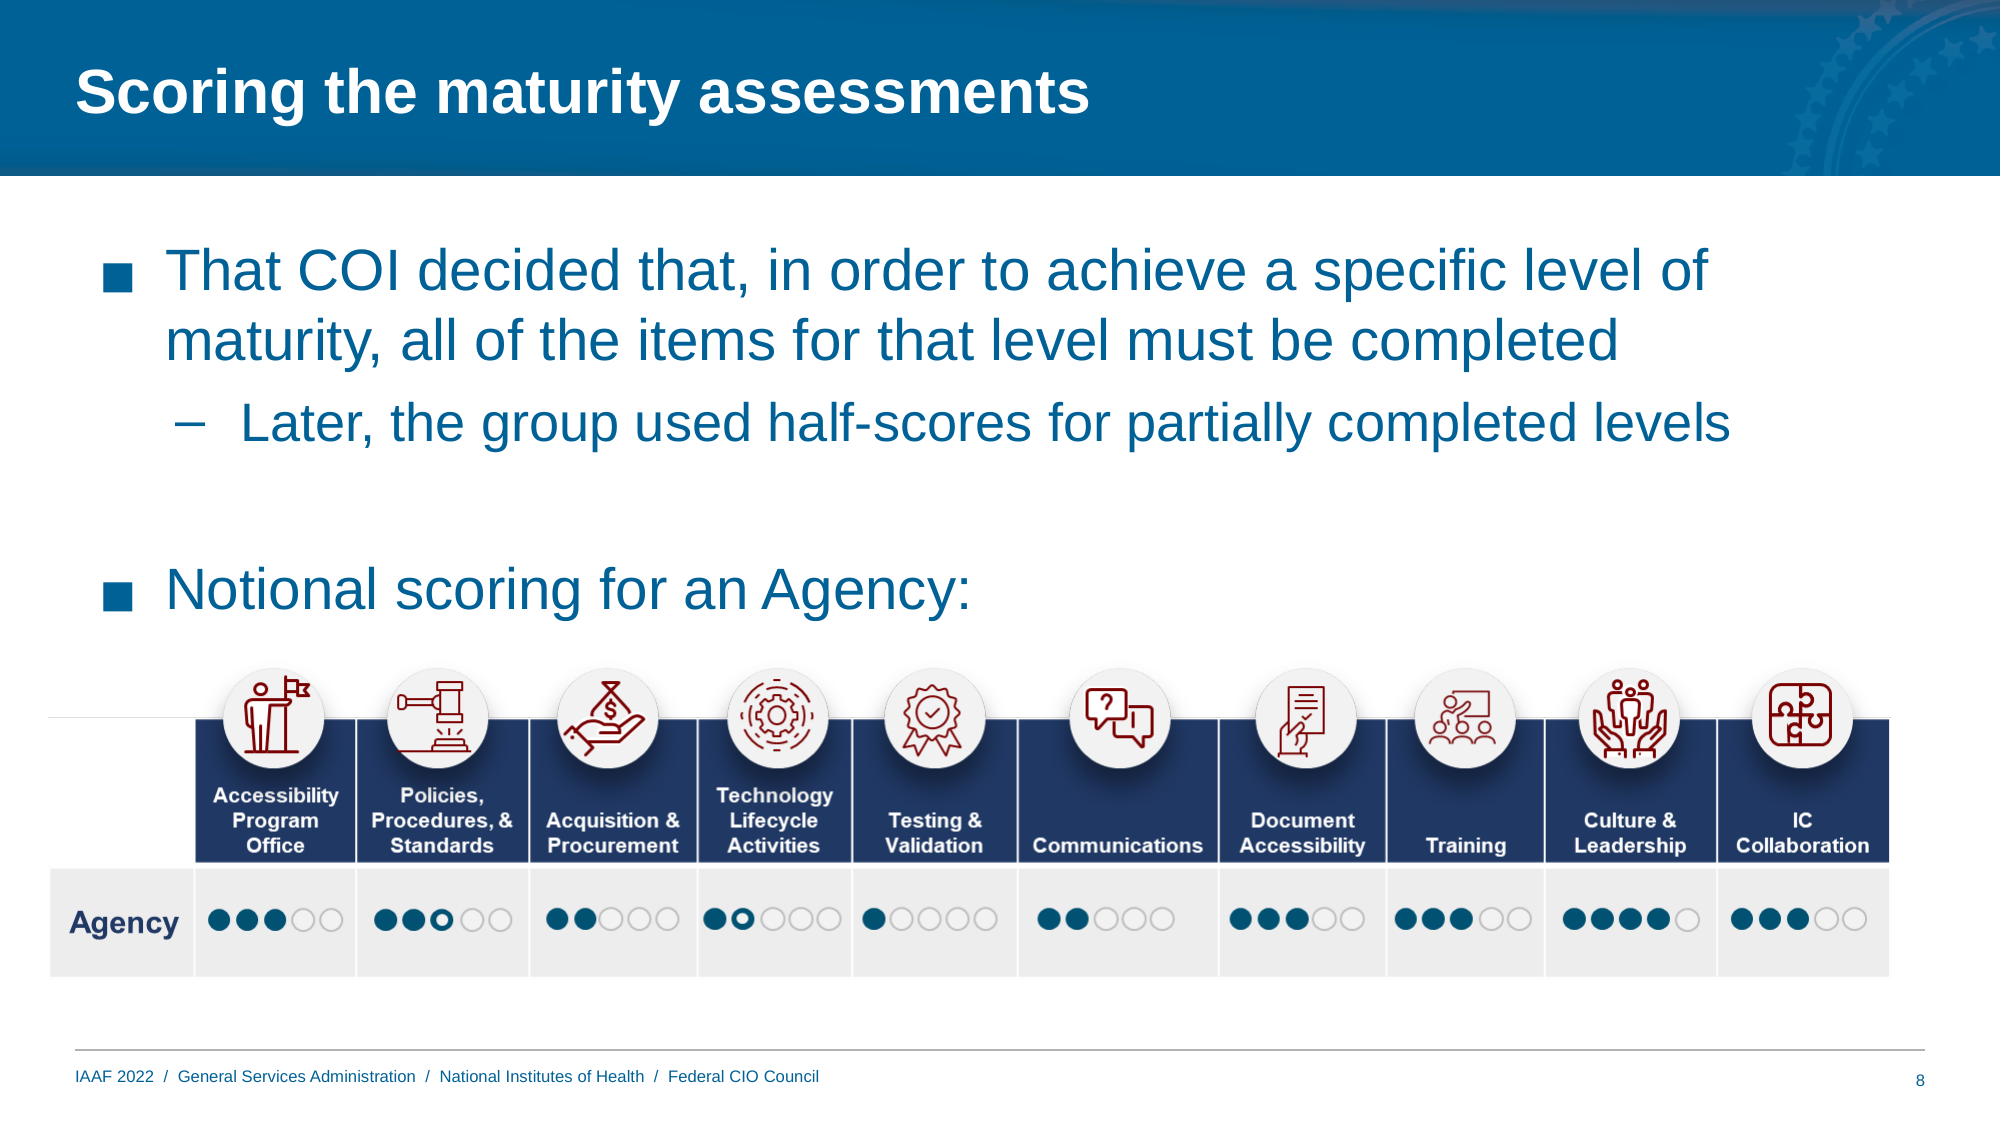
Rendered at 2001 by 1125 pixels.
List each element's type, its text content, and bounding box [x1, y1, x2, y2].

slide_number 8 [1880, 1065, 1925, 1095]
picture [48, 651, 1896, 980]
list That COI decided that, in order to achieve a specific level of maturity, all of the items for that level must be completed Later, the group used half-scores for partially completed levels Notional scoring for an Agency: [75, 224, 1925, 652]
picture [0, 0, 2000, 176]
picture [0, 168, 666, 176]
title Scoring the maturity assessments [75, 52, 1800, 128]
